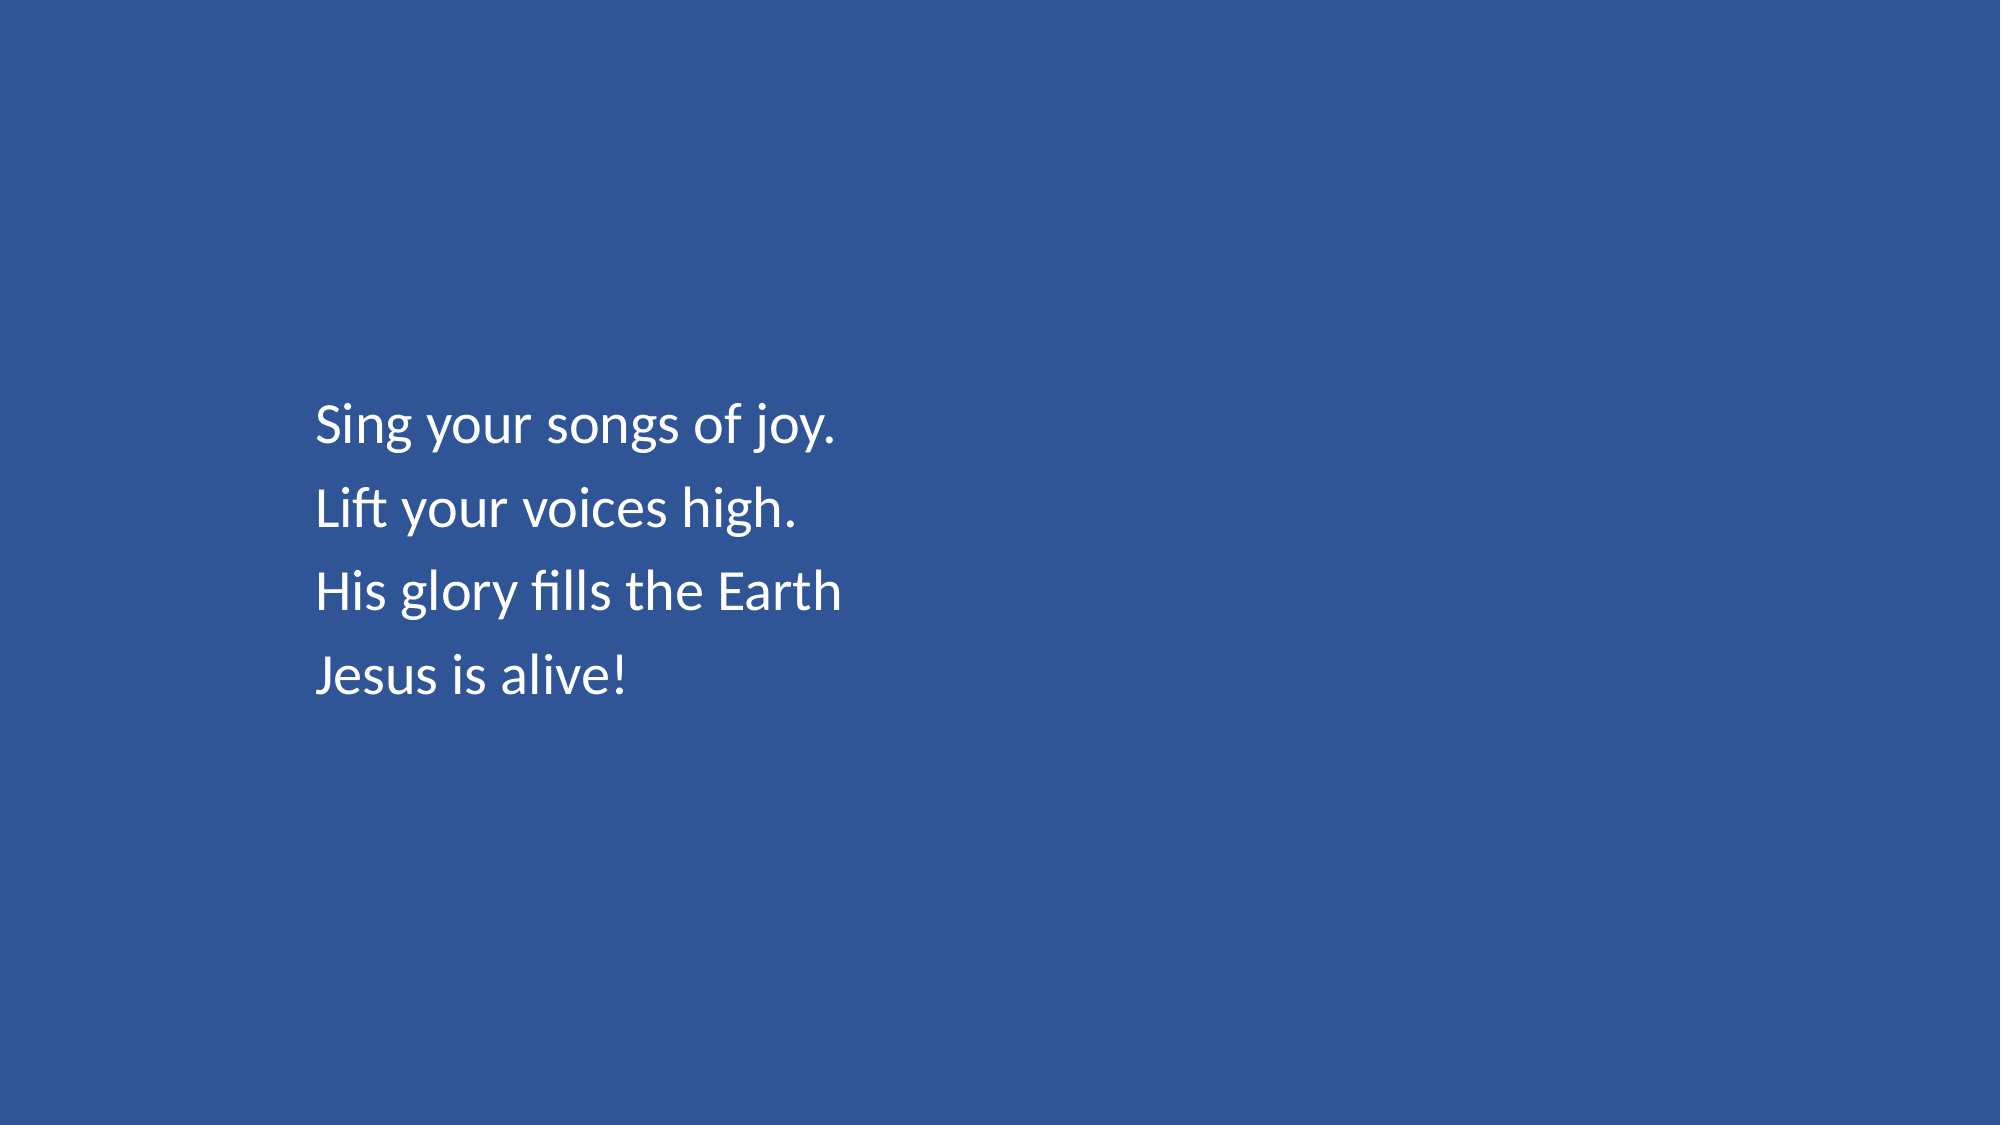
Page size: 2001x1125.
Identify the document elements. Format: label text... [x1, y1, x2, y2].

list Sing your songs of joy. Lift your voices high. His glory fills the Earth Jesus is alive! [300, 385, 1700, 740]
